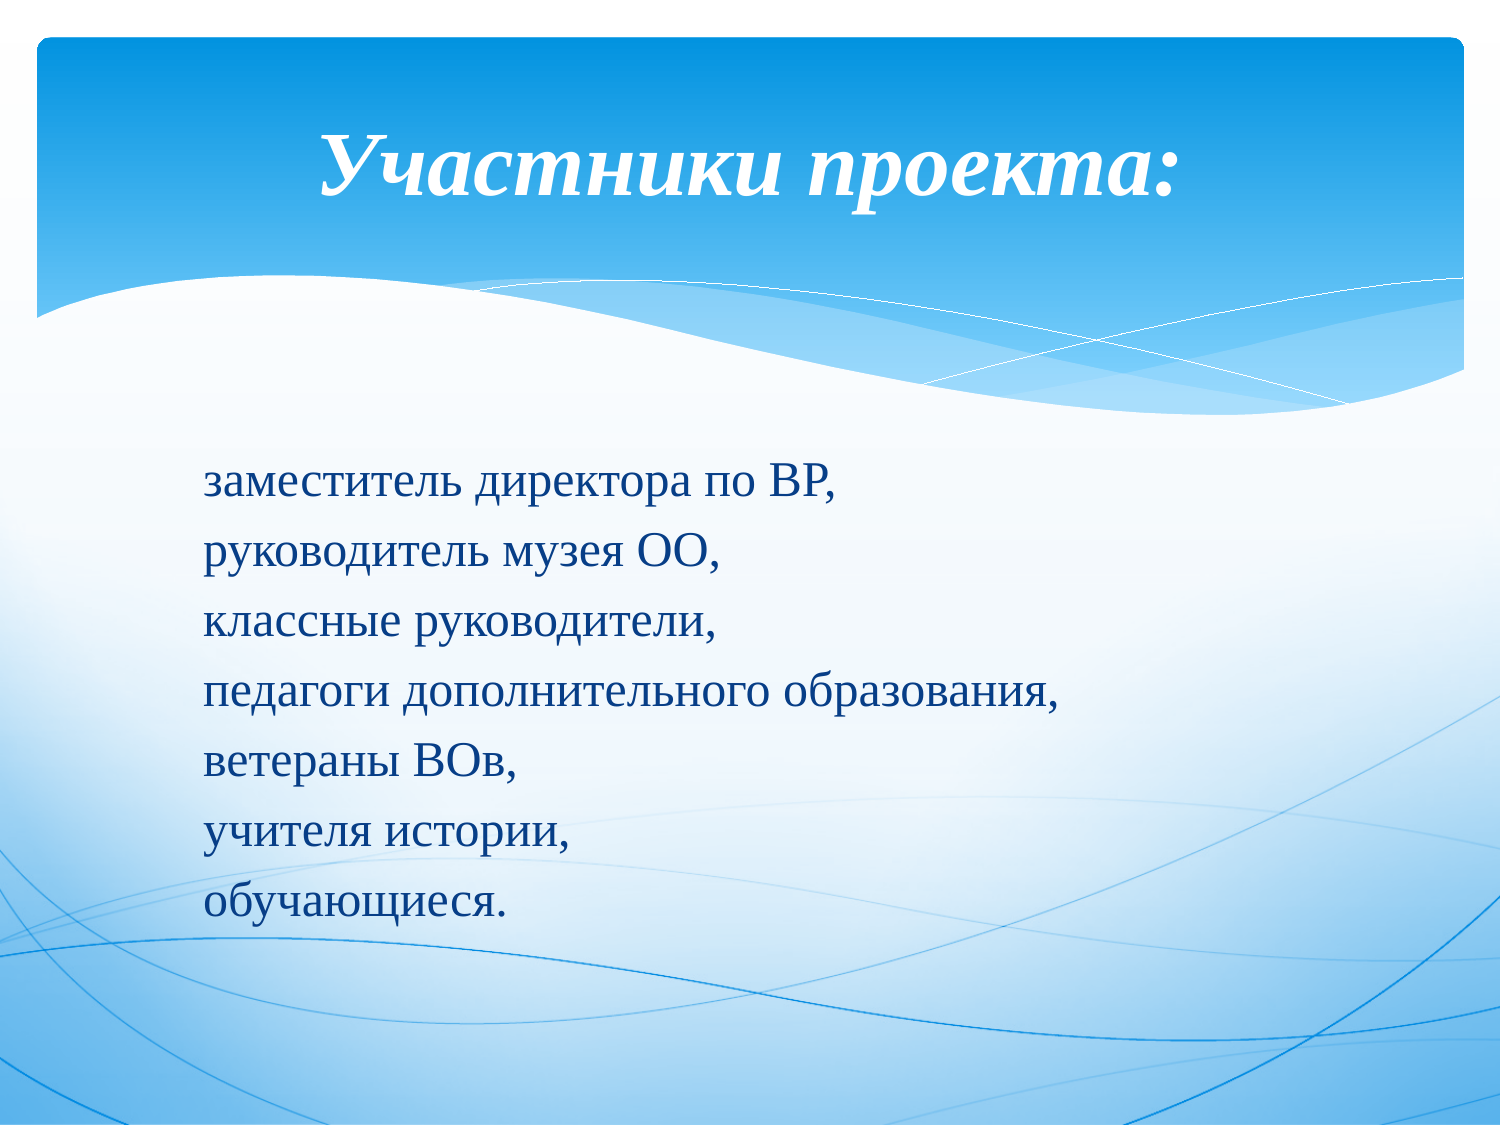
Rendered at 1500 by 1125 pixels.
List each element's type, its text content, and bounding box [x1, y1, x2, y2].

title Участники проекта: [75, 55, 1425, 261]
list заместитель директора по BP, руководитель музея ОО, классные руководители, педагоги дополнительного образования, ветераны ВОв, учителя истории, обучающиеся. [143, 438, 1359, 1005]
